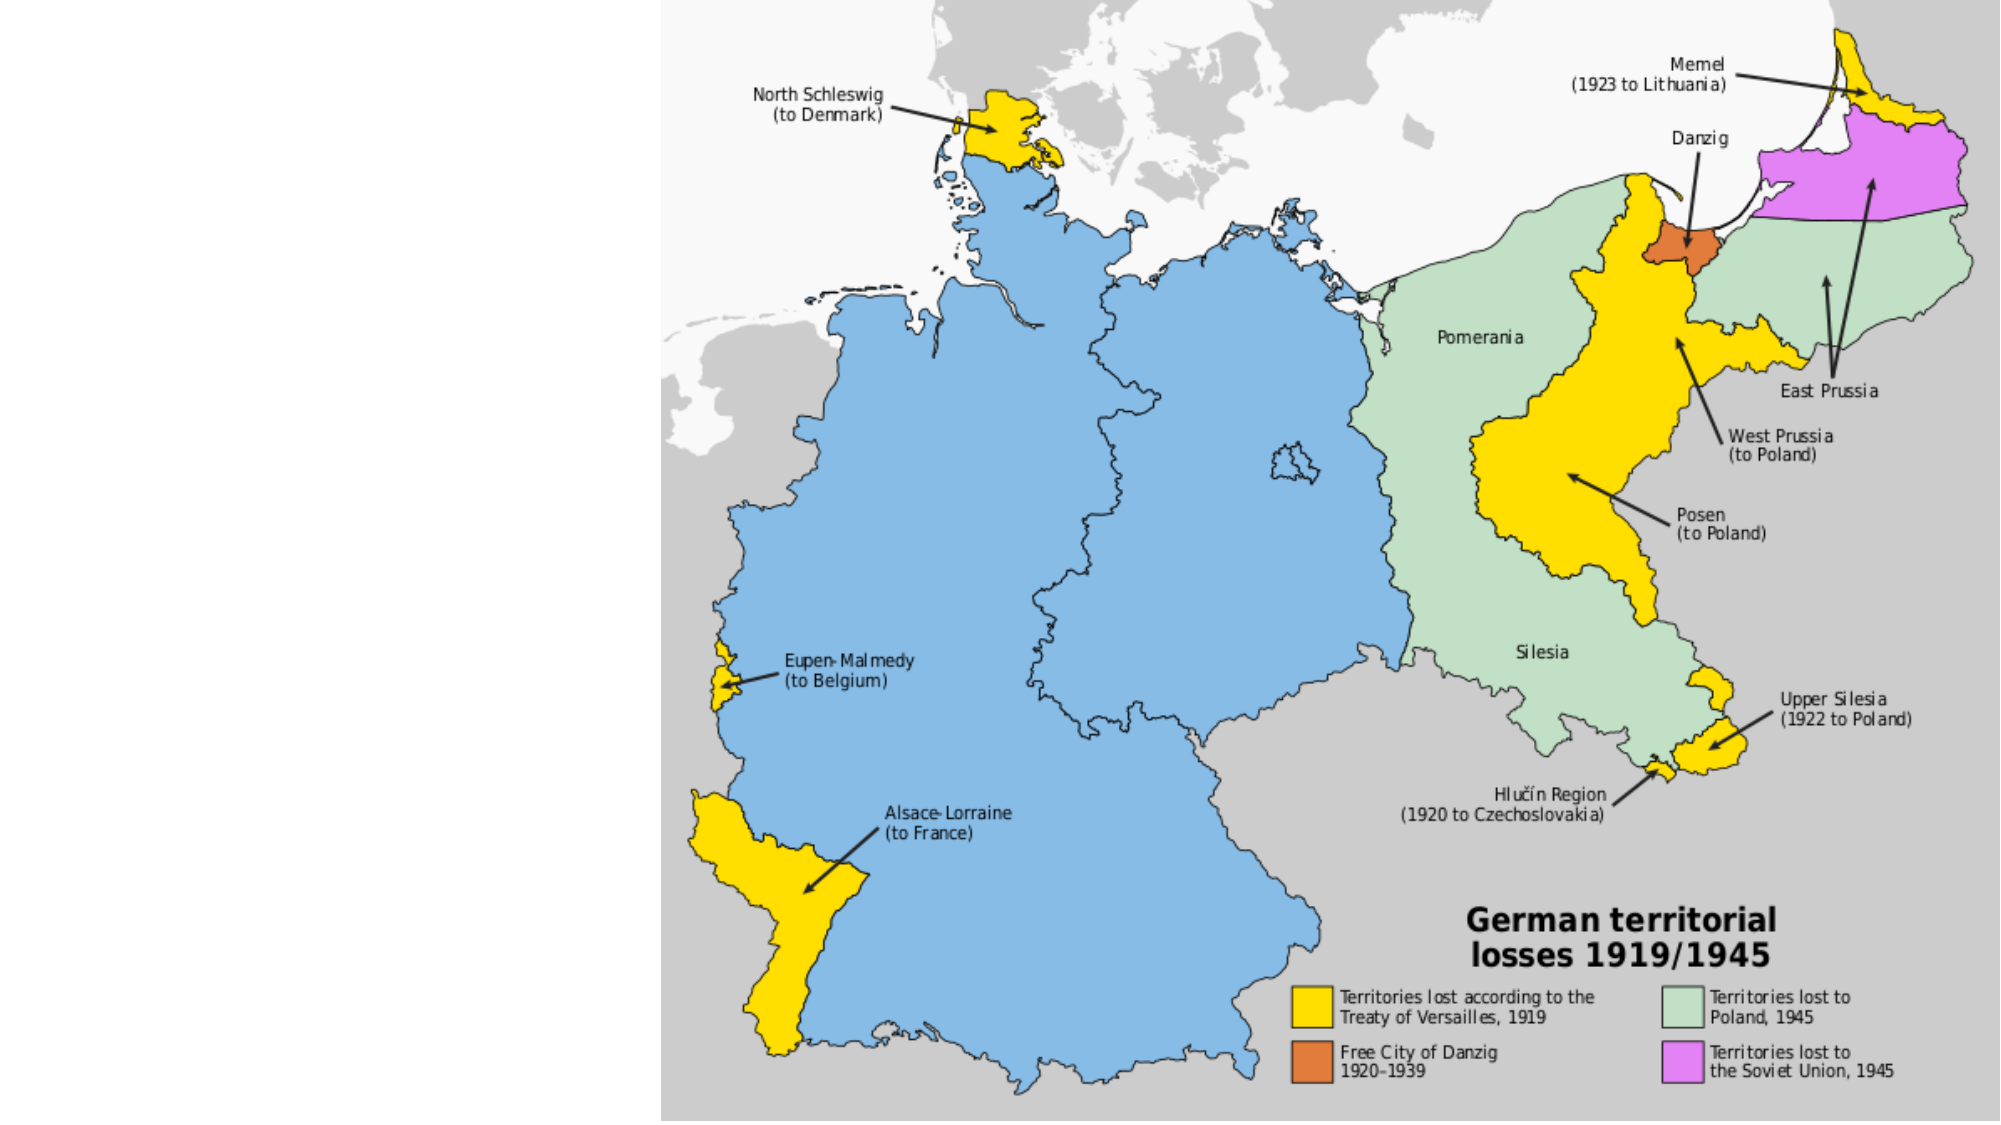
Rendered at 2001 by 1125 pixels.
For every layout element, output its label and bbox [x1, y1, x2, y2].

picture [661, 0, 2000, 1122]
